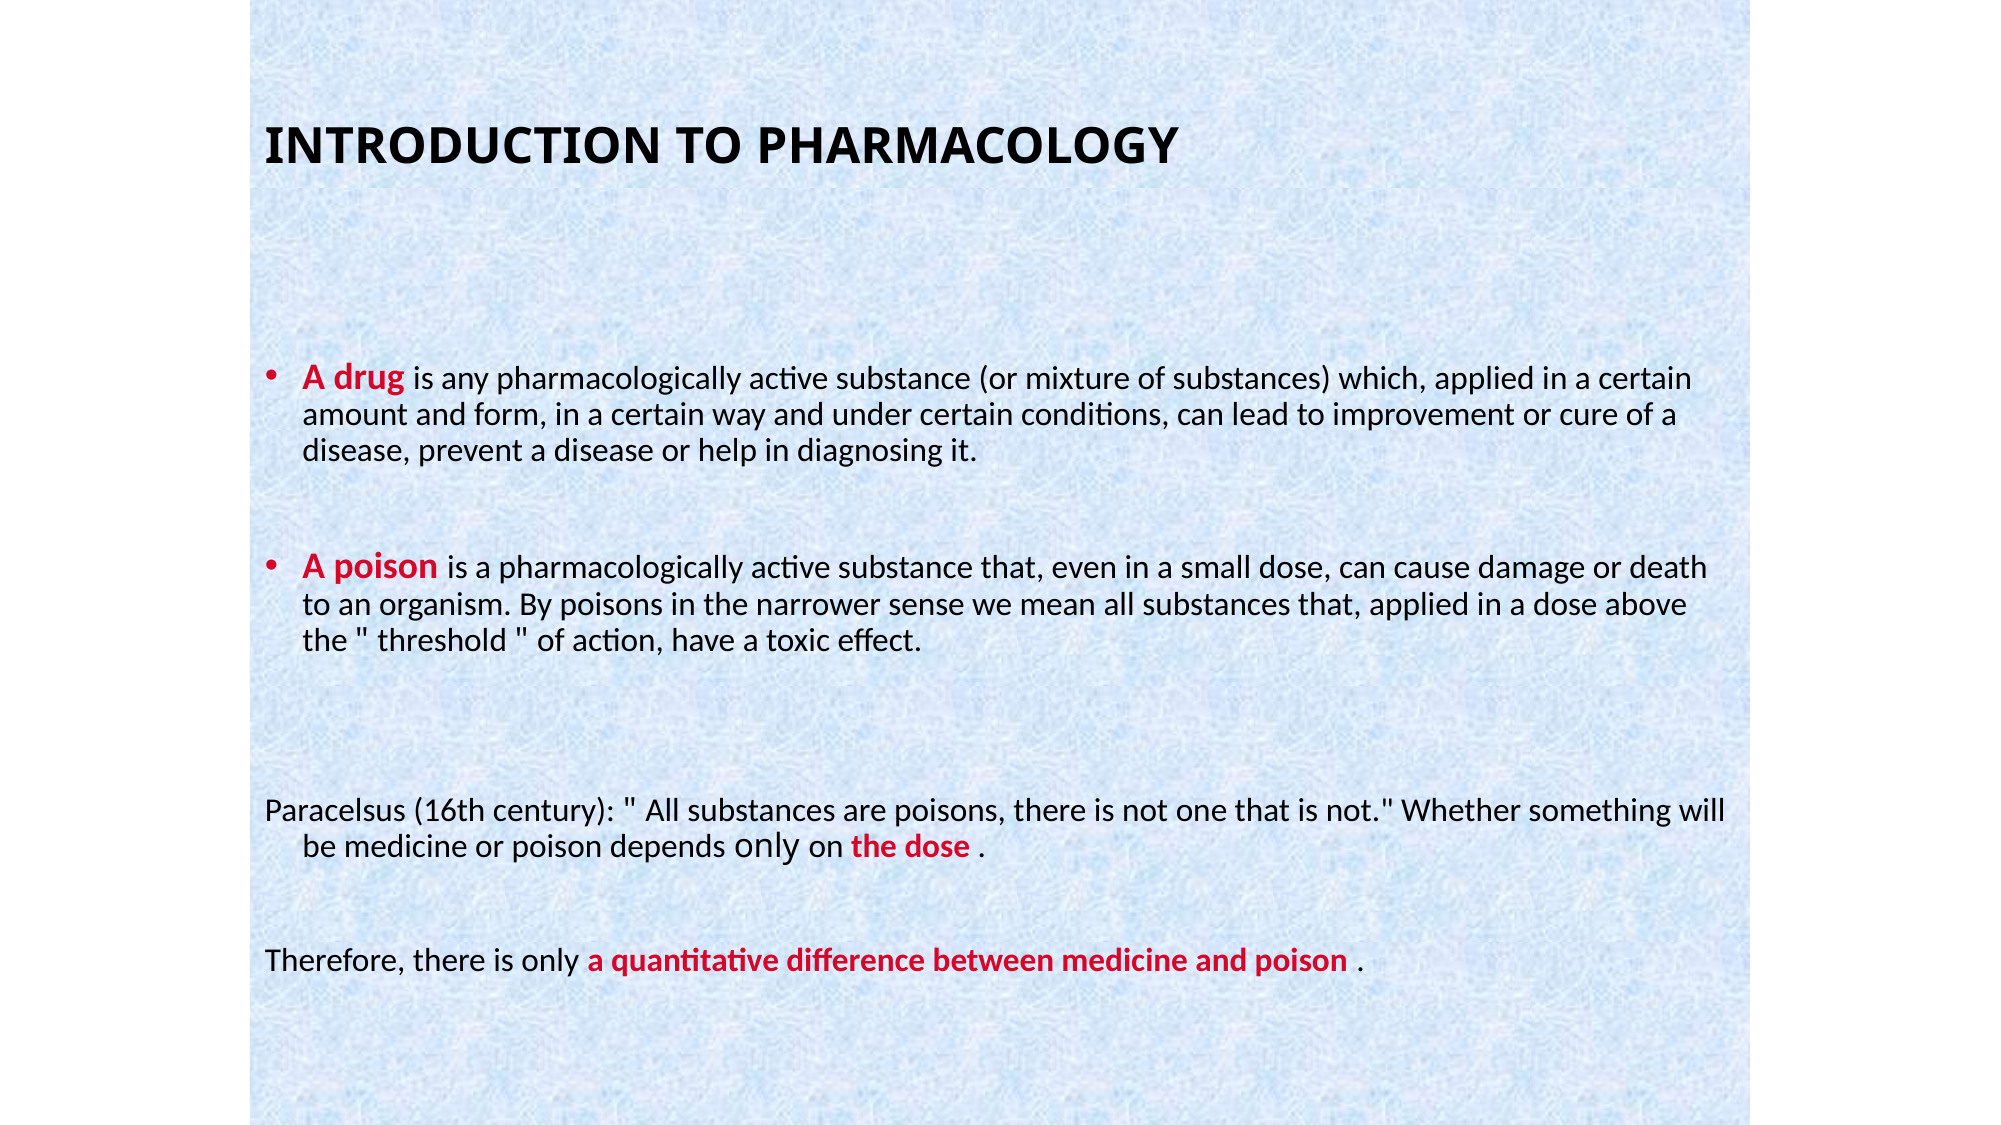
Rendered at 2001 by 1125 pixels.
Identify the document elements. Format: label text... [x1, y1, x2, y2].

title INTRODUCTION TO PHARMACOLOGY [249, 0, 1750, 188]
list A drug is any pharmacologically active substance (or mixture of substances) which, applied in a certain amount and form, in a certain way and under certain conditions, can lead to improvement or cure of a disease, prevent a disease or help in diagnosing it. A poison is a pharmacologically active substance that, even in a small dose, can cause damage or death to an organism. By poisons in the narrower sense we mean all substances that, applied in a dose above the " threshold " of action, have a toxic effect. Paracelsus (16th century): " All substances are poisons, there is not one that is not." Whether something will be medicine or poison depends only on the dose . Therefore, there is only a quantitative difference between medicine and poison . [249, 188, 1750, 1125]
